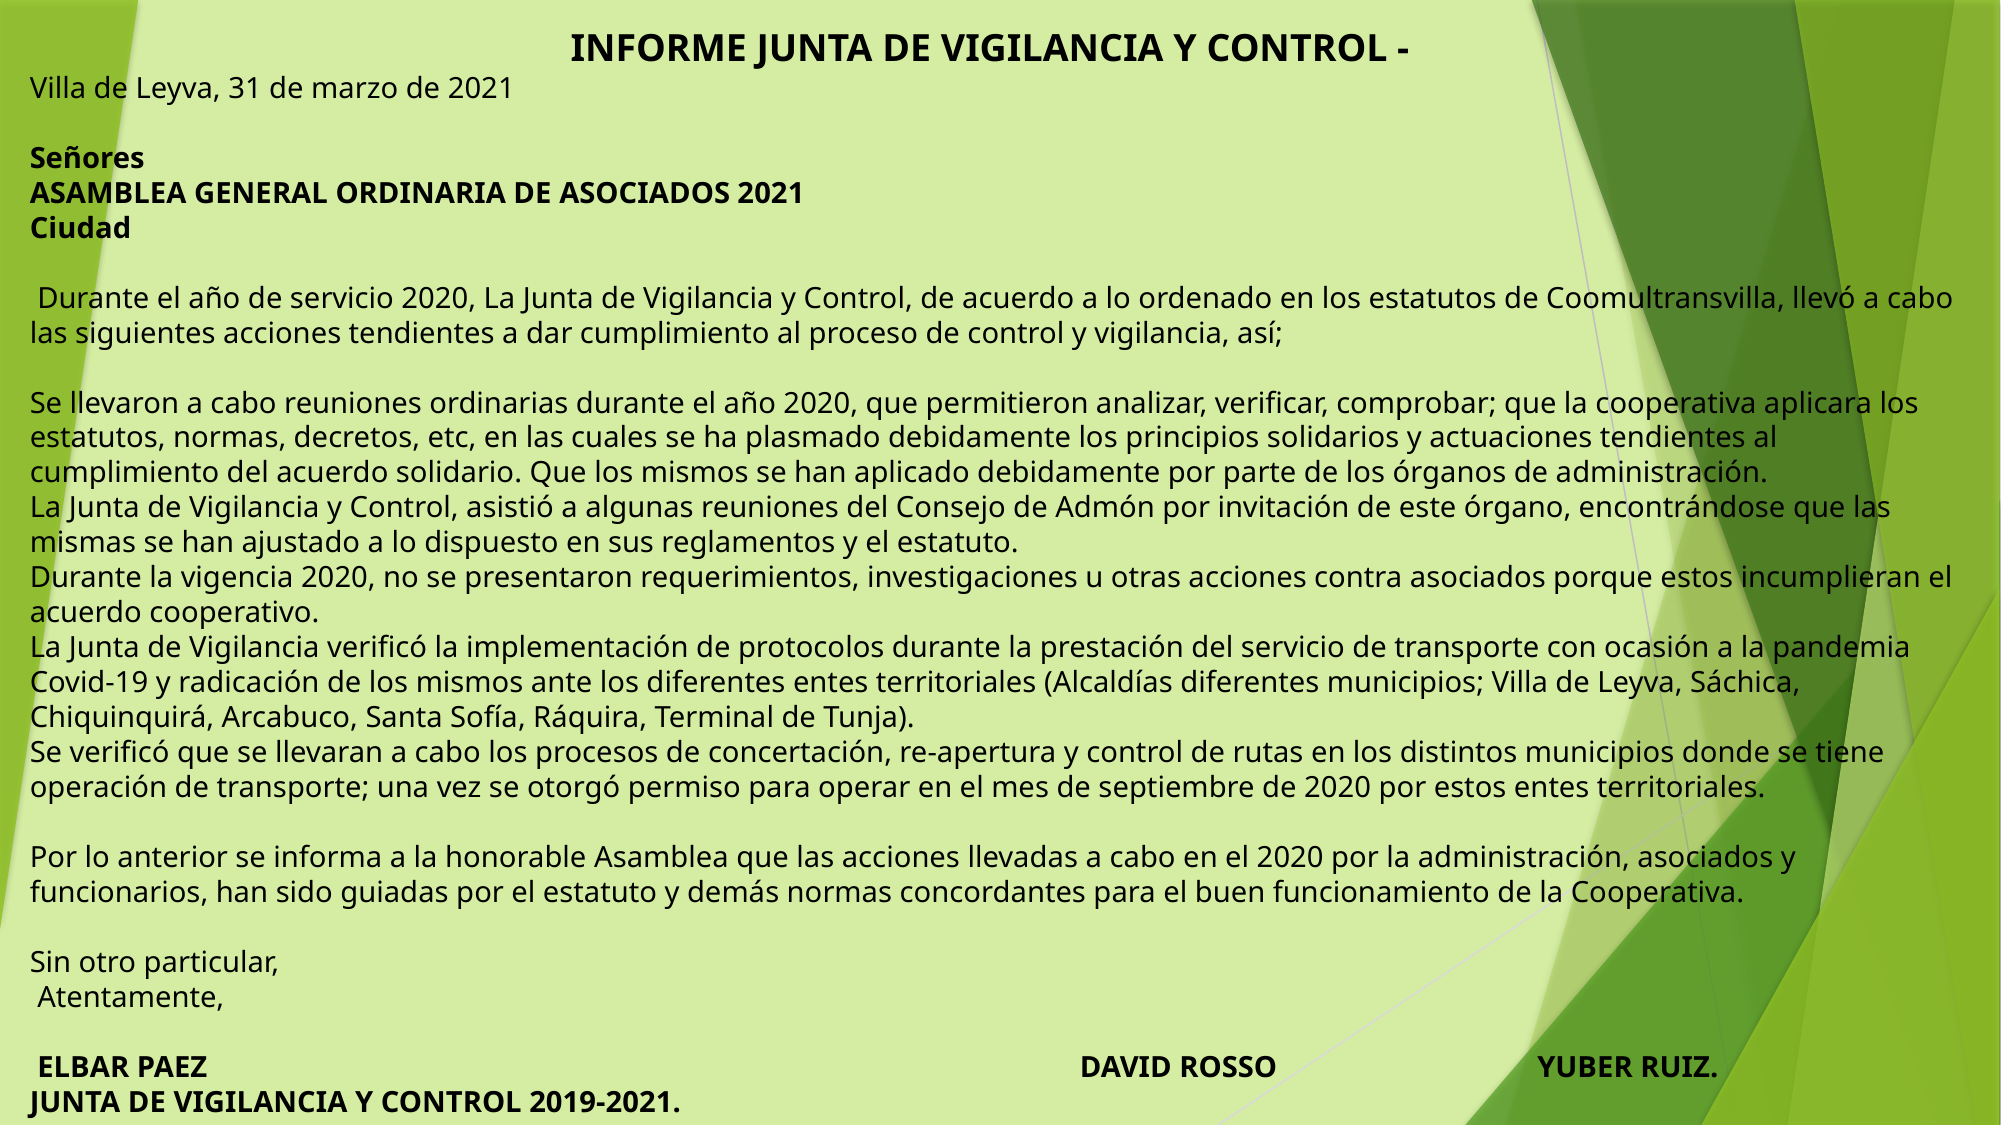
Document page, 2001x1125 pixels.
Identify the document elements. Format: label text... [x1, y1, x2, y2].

text_box INFORME JUNTA DE VIGILANCIA Y CONTROL - Villa de Leyva, 31 de marzo de 2021 Señores ASAMBLEA GENERAL ORDINARIA DE ASOCIADOS 2021 Ciudad Durante el año de servicio 2020, La Junta de Vigilancia y Control, de acuerdo a lo ordenado en los estatutos de Coomultransvilla, llevó a cabo las siguientes acciones tendientes a dar cumplimiento al proceso de control y vigilancia, así; Se llevaron a cabo reuniones ordinarias durante el año 2020, que permitieron analizar, verificar, comprobar; que la cooperativa aplicara los estatutos, normas, decretos, etc, en las cuales se ha plasmado debidamente los principios solidarios y actuaciones tendientes al cumplimiento del acuerdo solidario. Que los mismos se han aplicado debidamente por parte de los órganos de administración. La Junta de Vigilancia y Control, asistió a algunas reuniones del Consejo de Admón por invitación de este órgano, encontrándose que las mismas se han ajustado a lo dispuesto en sus reglamentos y el estatuto. Durante la vigencia 2020, no se presentaron requerimientos, investigaciones u otras acciones contra asociados porque estos incumplieran el acuerdo cooperativo. La Junta de Vigilancia verificó la implementación de protocolos durante la prestación del servicio de transporte con ocasión a la pandemia Covid-19 y radicación de los mismos ante los diferentes entes territoriales (Alcaldías diferentes municipios; Villa de Leyva, Sáchica, Chiquinquirá, Arcabuco, Santa Sofía, Ráquira, Terminal de Tunja). Se verificó que se llevaran a cabo los procesos de concertación, re-apertura y control de rutas en los distintos municipios donde se tiene operación de transporte; una vez se otorgó permiso para operar en el mes de septiembre de 2020 por estos entes territoriales. Por lo anterior se informa a la honorable Asamblea que las acciones llevadas a cabo en el 2020 por la administración, asociados y funcionarios, han sido guiadas por el estatuto y demás normas concordantes para el buen funcionamiento de la Cooperativa. Sin otro particular, Atentamente, ELBAR PAEZ DAVID ROSSO YUBER RUIZ. JUNTA DE VIGILANCIA Y CONTROL 2019-2021. [15, 16, 1976, 1125]
